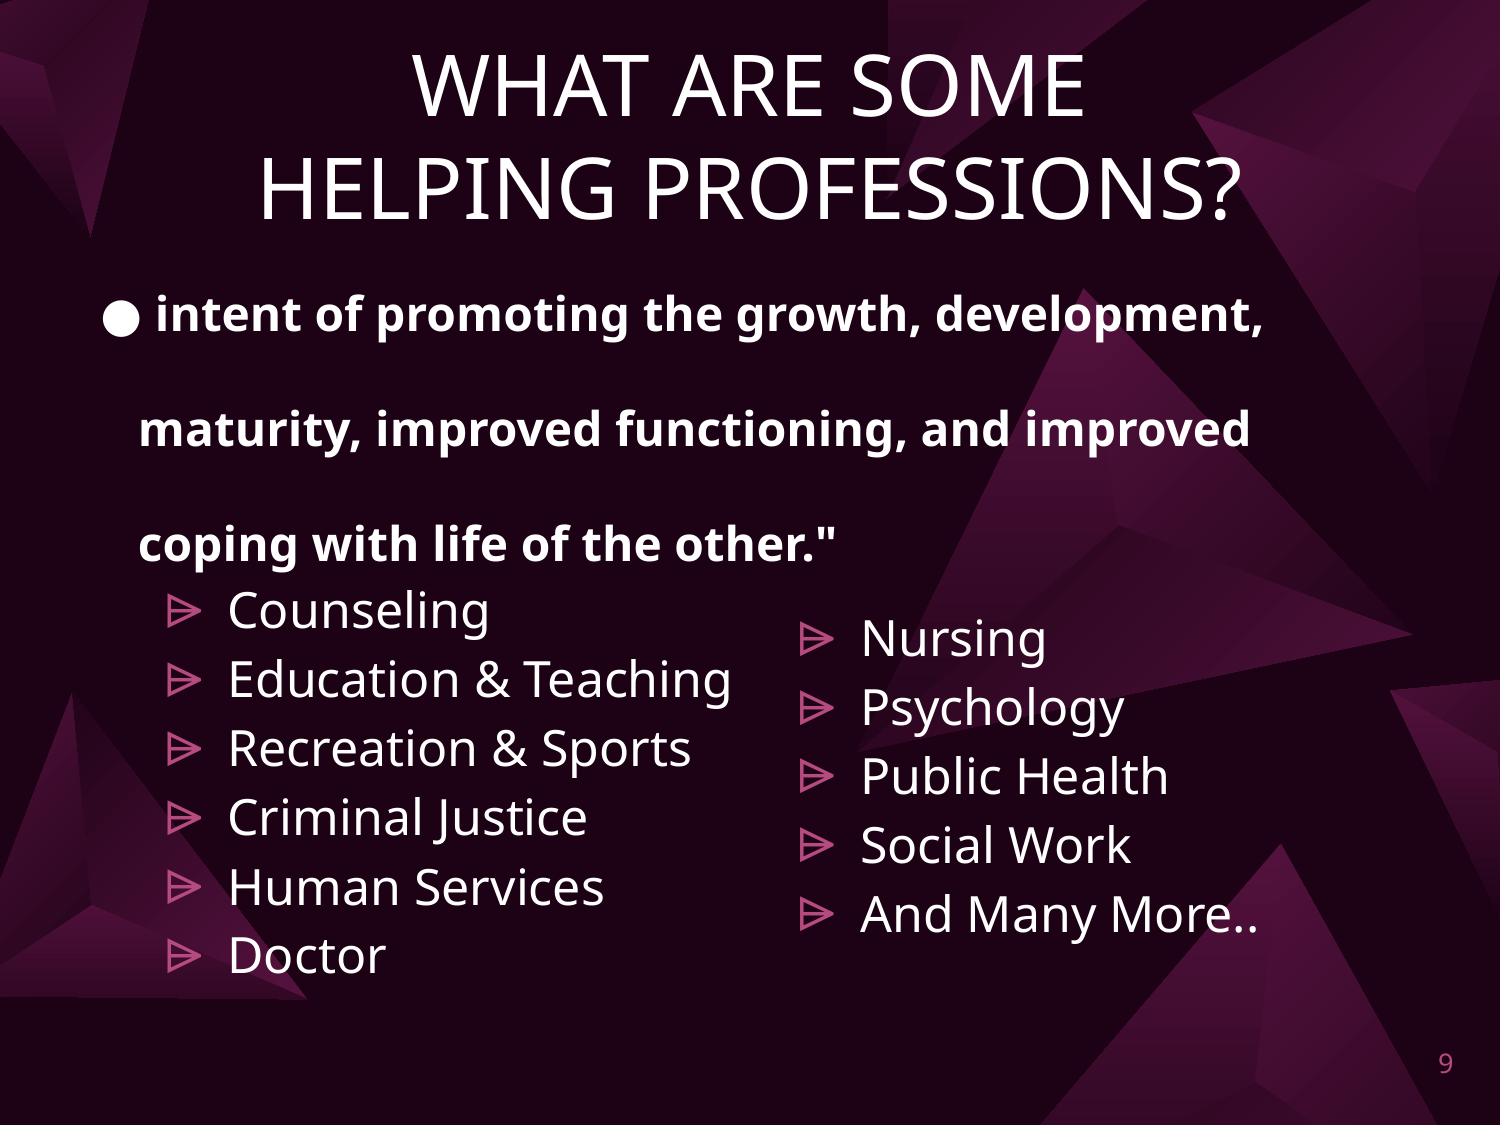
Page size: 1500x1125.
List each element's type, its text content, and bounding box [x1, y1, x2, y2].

text_box intent of promoting the growth, development, maturity, improved functioning, and improved coping with life of the other." [85, 211, 1415, 587]
list Nursing Psychology Public Health Social Work And Many More.. [770, 590, 1383, 1109]
slide_number 9 [1402, 1022, 1469, 1109]
list Counseling Education & Teaching Recreation & Sports Criminal Justice Human Services Doctor [137, 587, 750, 1081]
title What Are Some Helping Professions? [218, 68, 1282, 199]
